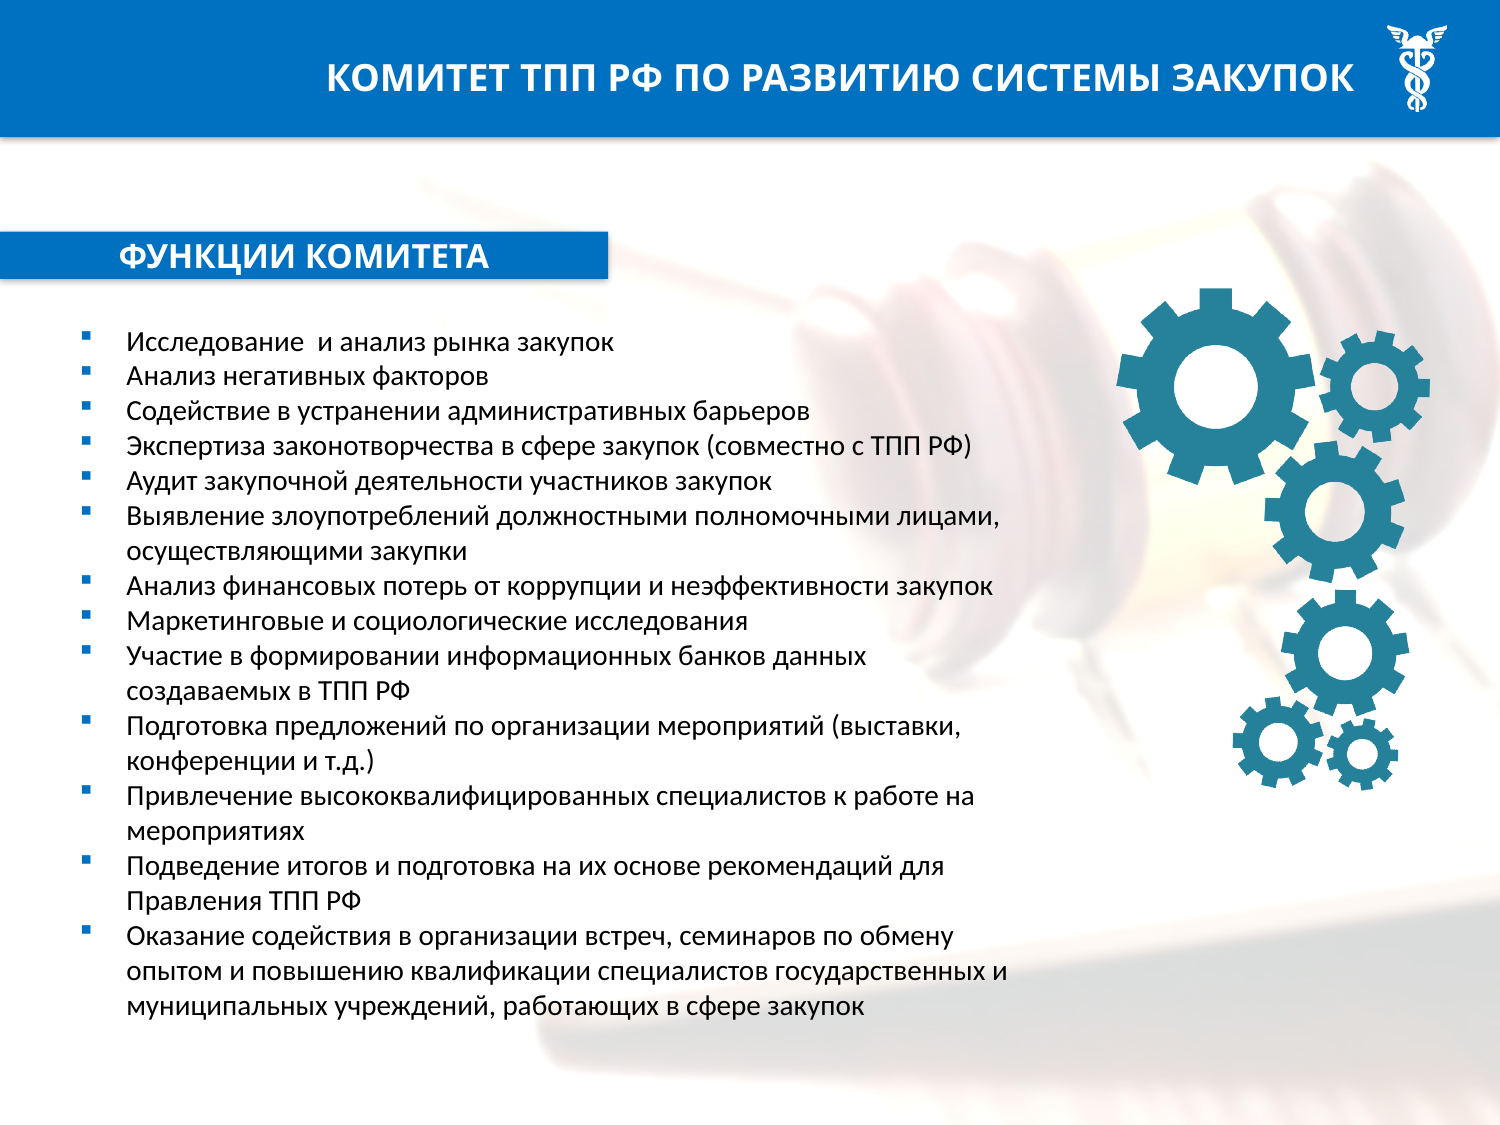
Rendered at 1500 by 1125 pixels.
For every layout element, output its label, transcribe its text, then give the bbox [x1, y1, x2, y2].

text_box Исследование и анализ рынка закупок Анализ негативных факторов Содействие в устранении административных барьеров Экспертиза законотворчества в сфере закупок (совместно с ТПП РФ) Аудит закупочной деятельности участников закупок Выявление злоупотреблений должностными полномочными лицами, осуществляющими закупки Анализ финансовых потерь от коррупции и неэффективности закупок Маркетинговые и социологические исследования Участие в формировании информационных банков данных создаваемых в ТПП РФ Подготовка предложений по организации мероприятий (выставки, конференции и т.д.) Привлечение высококвалифицированных специалистов к работе на мероприятиях Подведение итогов и подготовка на их основе рекомендаций для Правления ТПП РФ Оказание содействия в организации встреч, семинаров по обмену опытом и повышению квалификации специалистов государственных и муниципальных учреждений, работающих в сфере закупок [64, 314, 1058, 1064]
text_box ФУНКЦИИ КОМИТЕТА [0, 231, 609, 280]
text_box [1115, 278, 1430, 796]
picture [1387, 25, 1447, 112]
